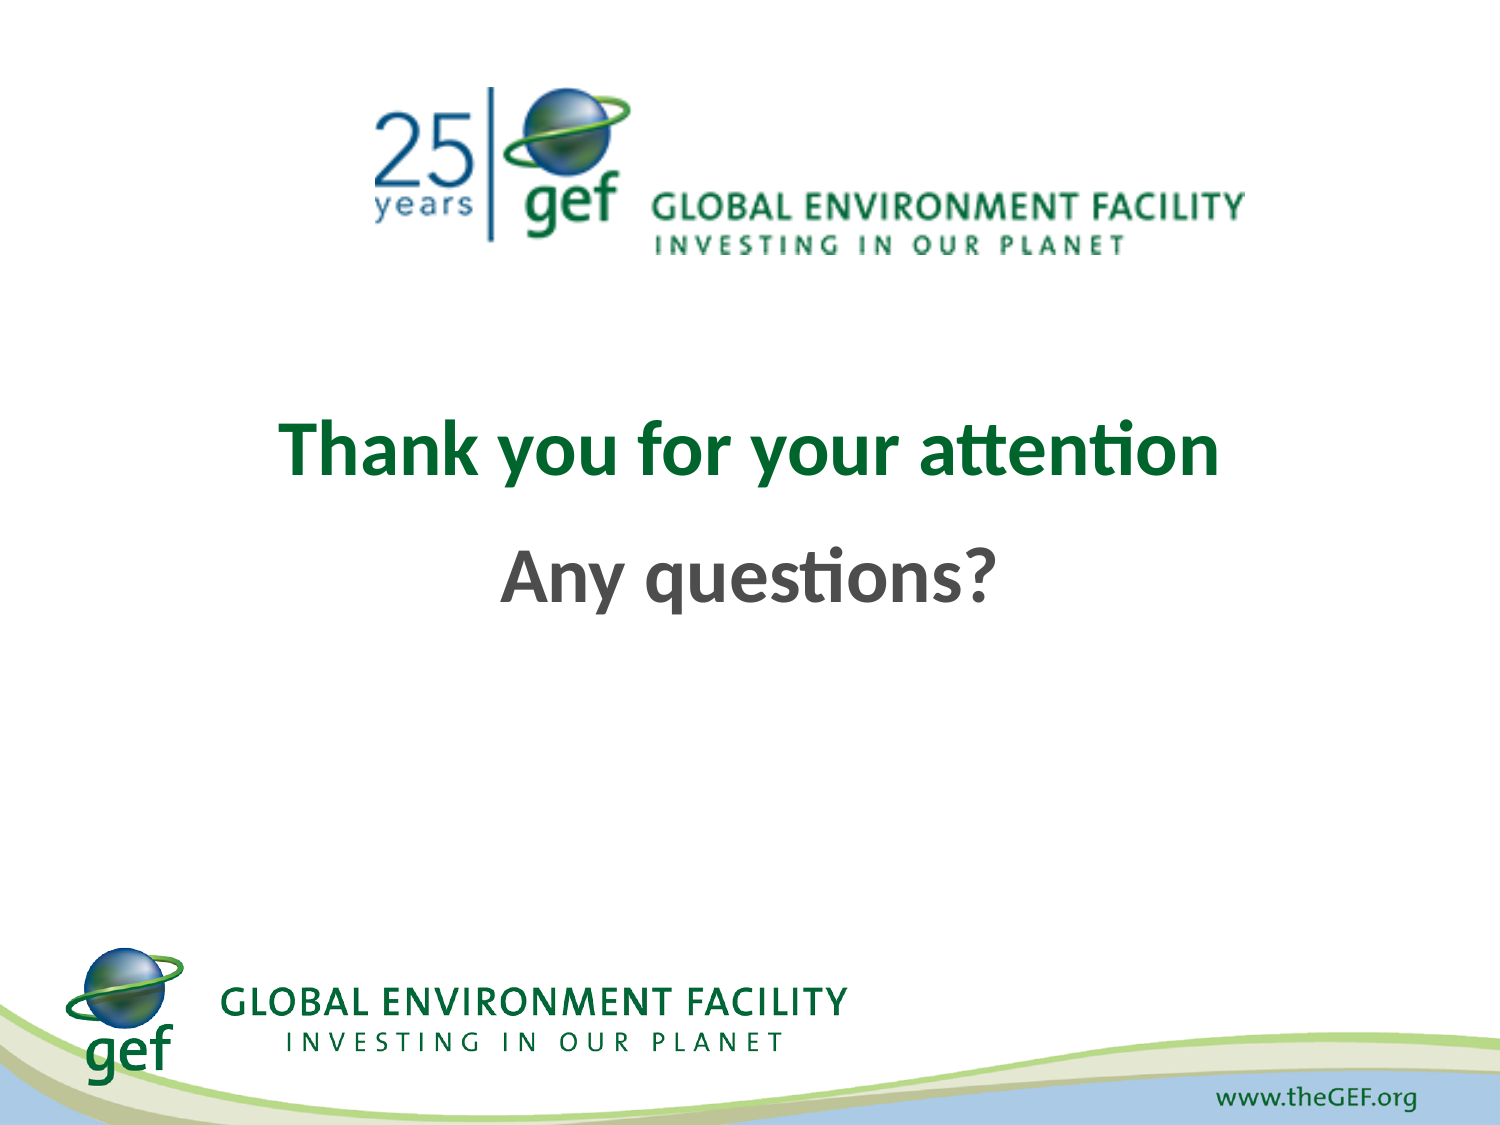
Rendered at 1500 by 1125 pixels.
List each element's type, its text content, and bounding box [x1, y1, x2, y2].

picture [375, 87, 1245, 212]
text_box Thank you for your attention [0, 212, 1500, 514]
text_box Any questions? [0, 514, 1500, 627]
picture [0, 920, 1500, 1125]
